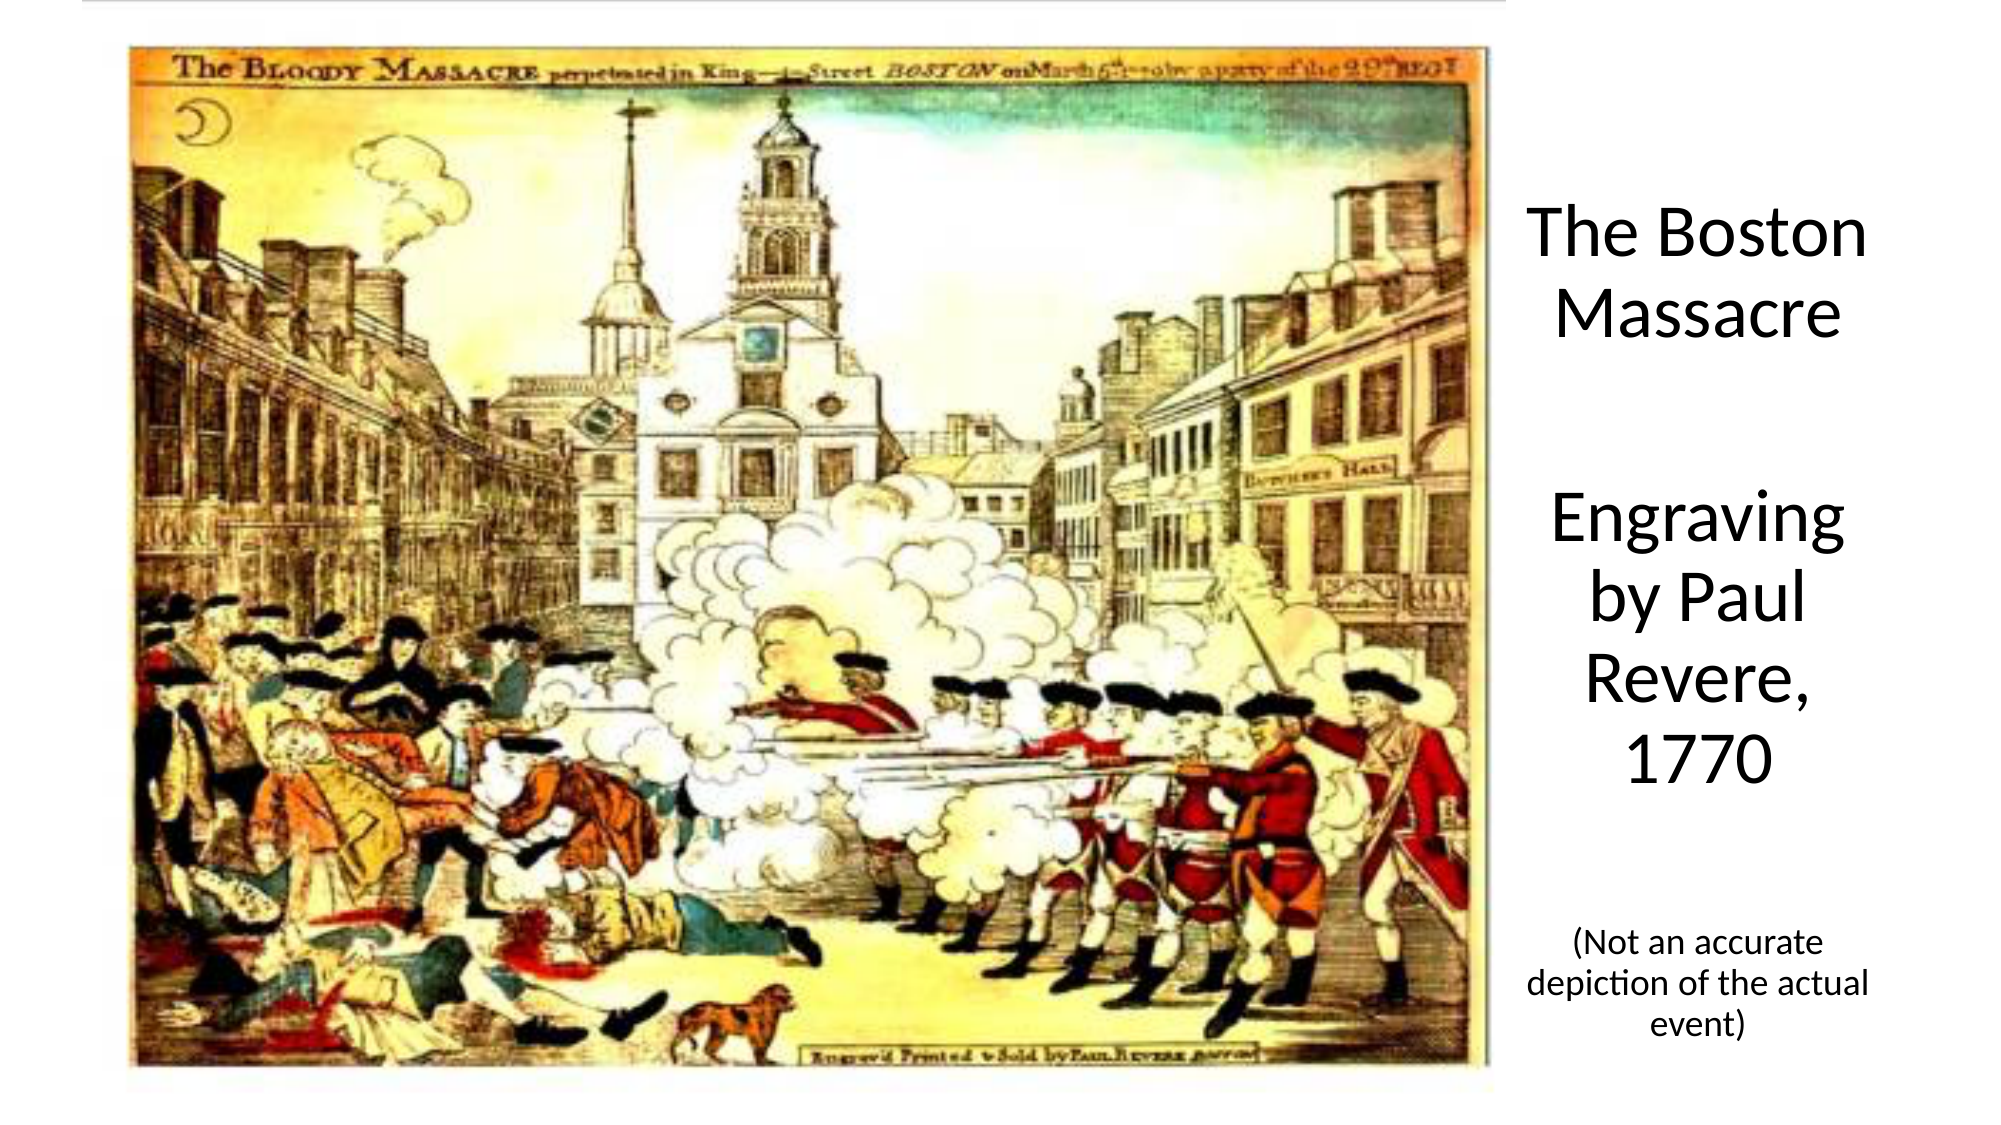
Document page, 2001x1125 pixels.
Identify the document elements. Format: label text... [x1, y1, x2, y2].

picture [82, 0, 1506, 1099]
subtitle The Boston Massacre Engraving by Paul Revere, 1770 (Not an accurate depiction of the actual event) [1506, 184, 1892, 1061]
